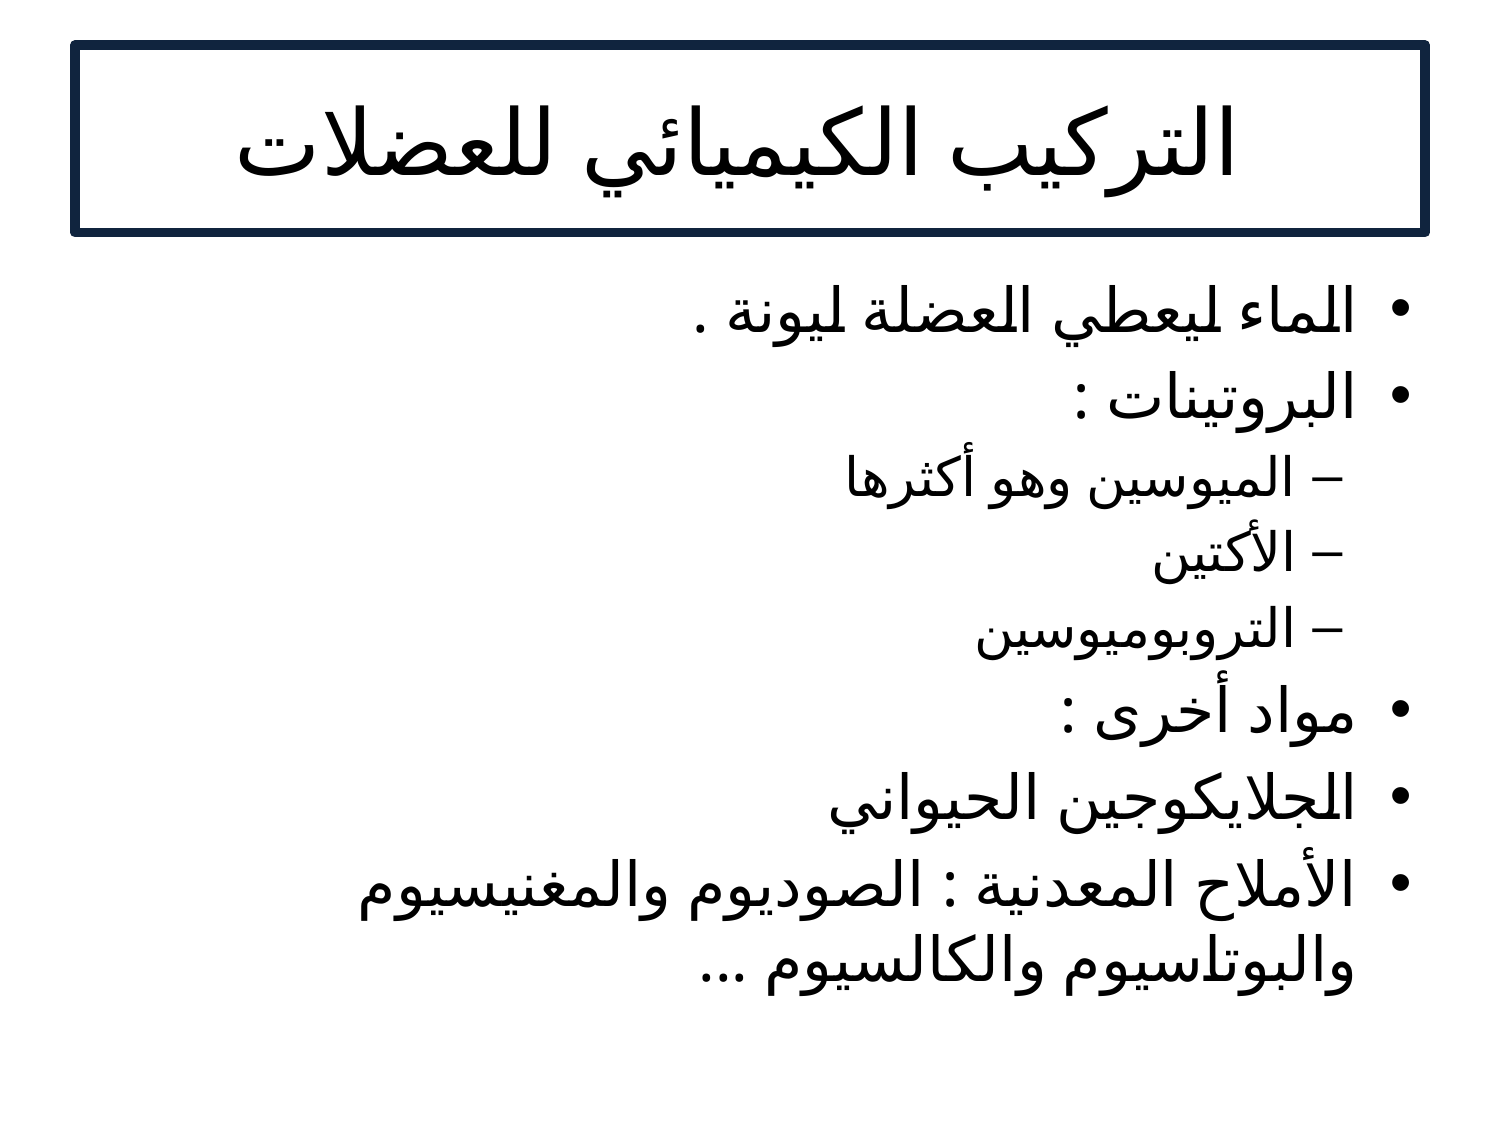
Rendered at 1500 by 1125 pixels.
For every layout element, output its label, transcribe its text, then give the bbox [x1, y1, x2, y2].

title التركيب الكيميائي للعضلات [75, 45, 1425, 233]
list الماء ليعطي العضلة ليونة . البروتينات : الميوسين وهو أكثرها الأكتين التروبوميوسين مواد أخرى : الجلايكوجين الحيواني الأملاح المعدنية : الصوديوم والمغنيسيوم والبوتاسيوم والكالسيوم ... [75, 262, 1425, 1005]
